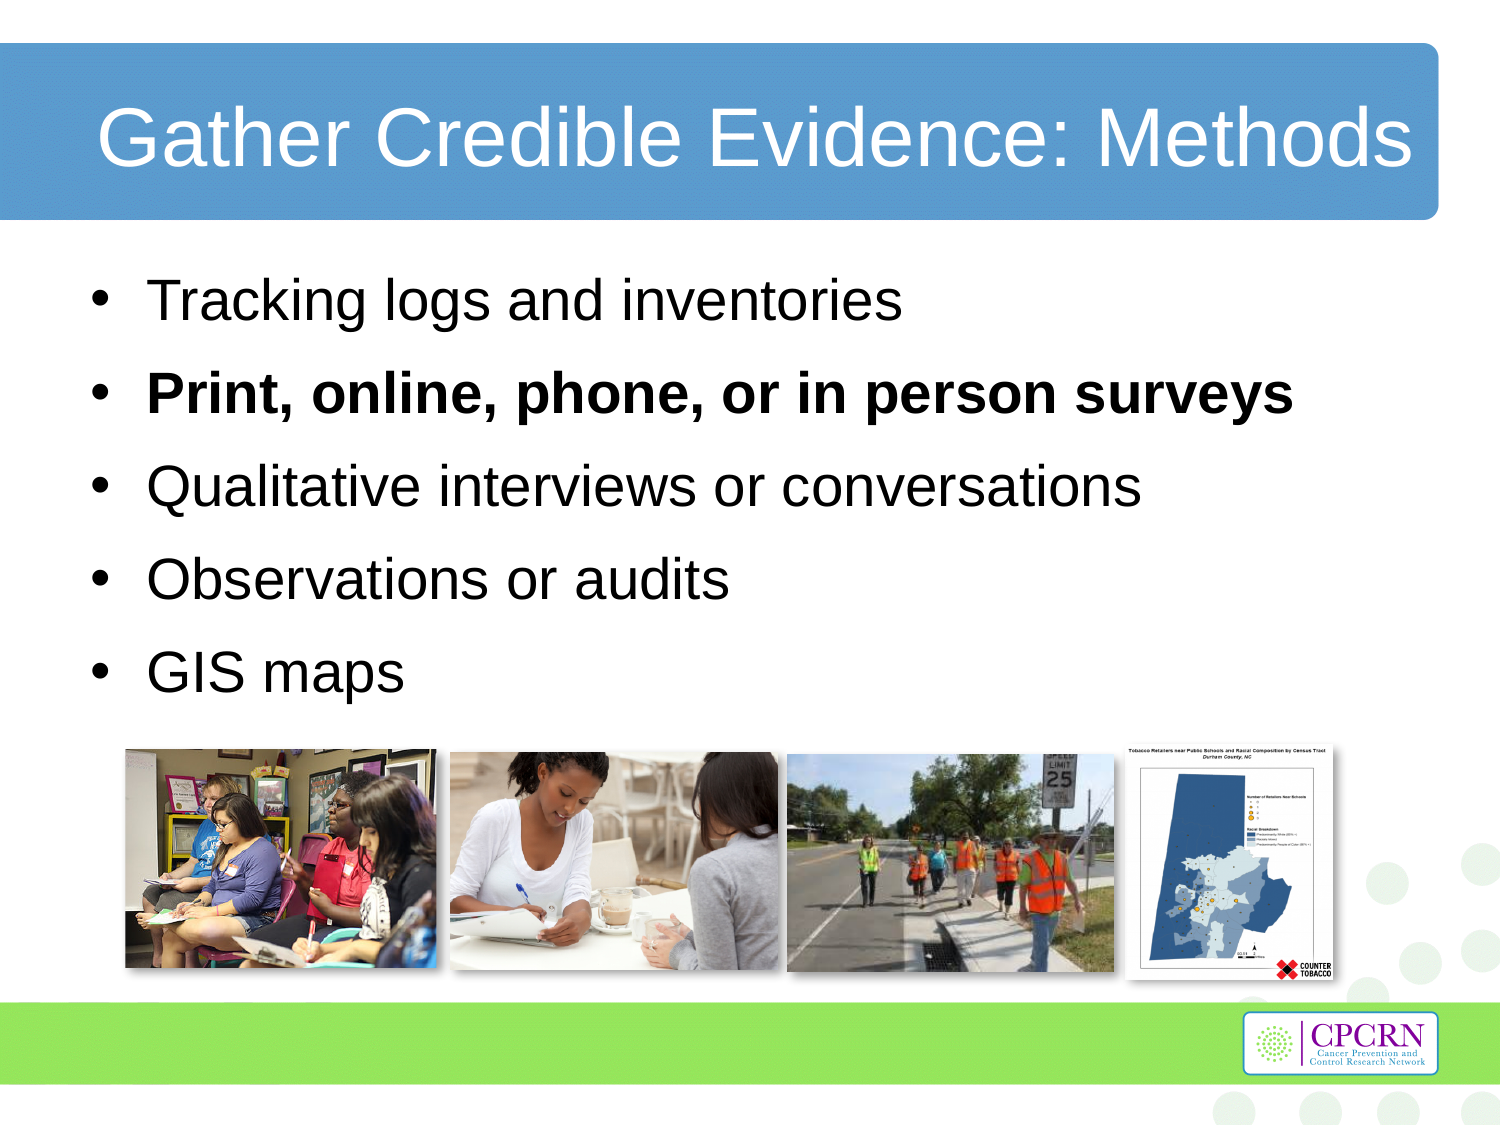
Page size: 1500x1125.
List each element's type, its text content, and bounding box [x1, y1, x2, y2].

list Tracking logs and inventories Print, online, phone, or in person surveys Qualitative interviews or conversations Observations or audits GIS maps [75, 262, 1438, 1005]
title Gather Credible Evidence: Methods [37, 38, 1475, 227]
picture [0, 0, 1500, 1125]
